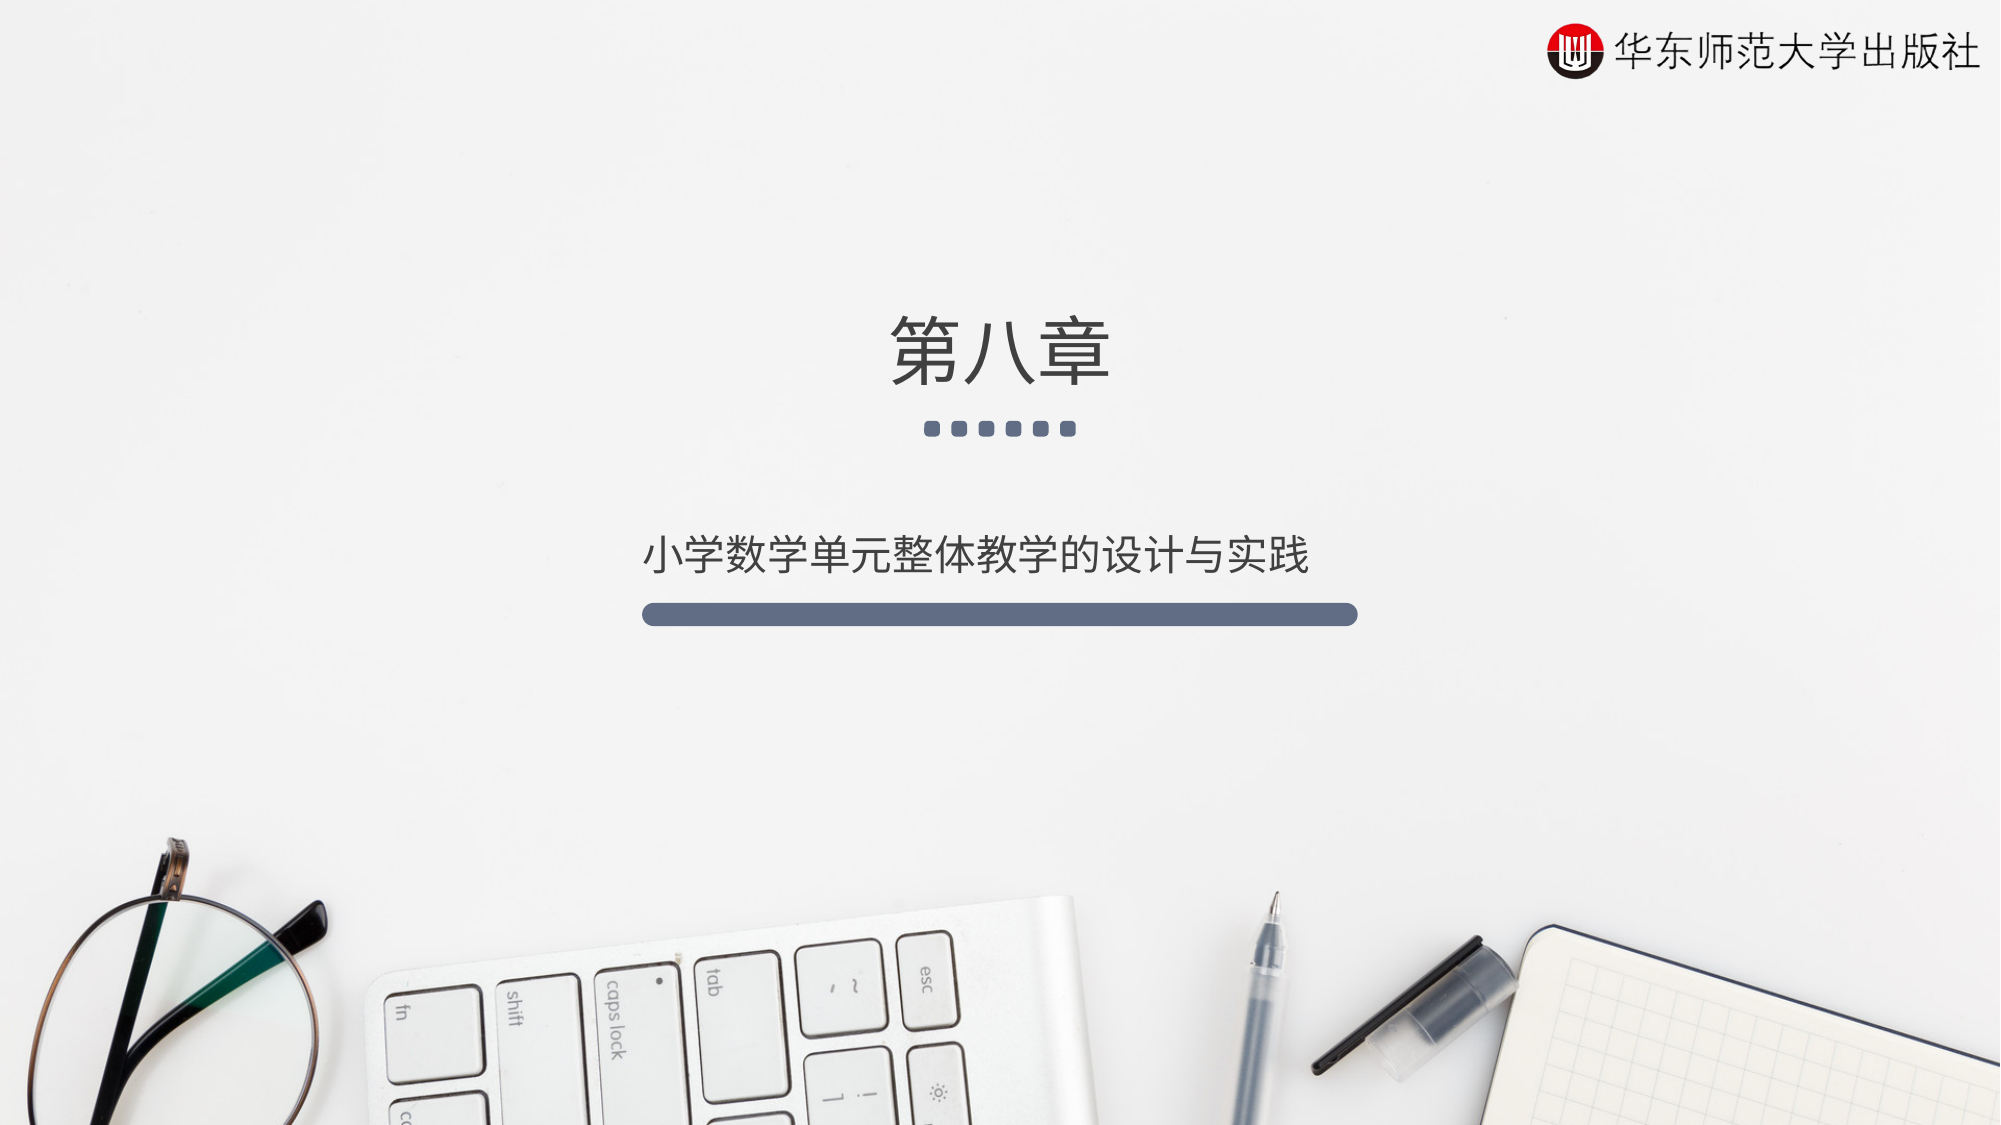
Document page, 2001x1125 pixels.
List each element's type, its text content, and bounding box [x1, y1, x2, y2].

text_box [1536, 13, 1989, 83]
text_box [924, 420, 1076, 437]
text_box [641, 601, 1359, 628]
text_box 第八章 [638, 296, 1361, 402]
text_box 小学数学单元整体教学的设计与实践 [642, 528, 1358, 579]
picture [0, 0, 2000, 1125]
